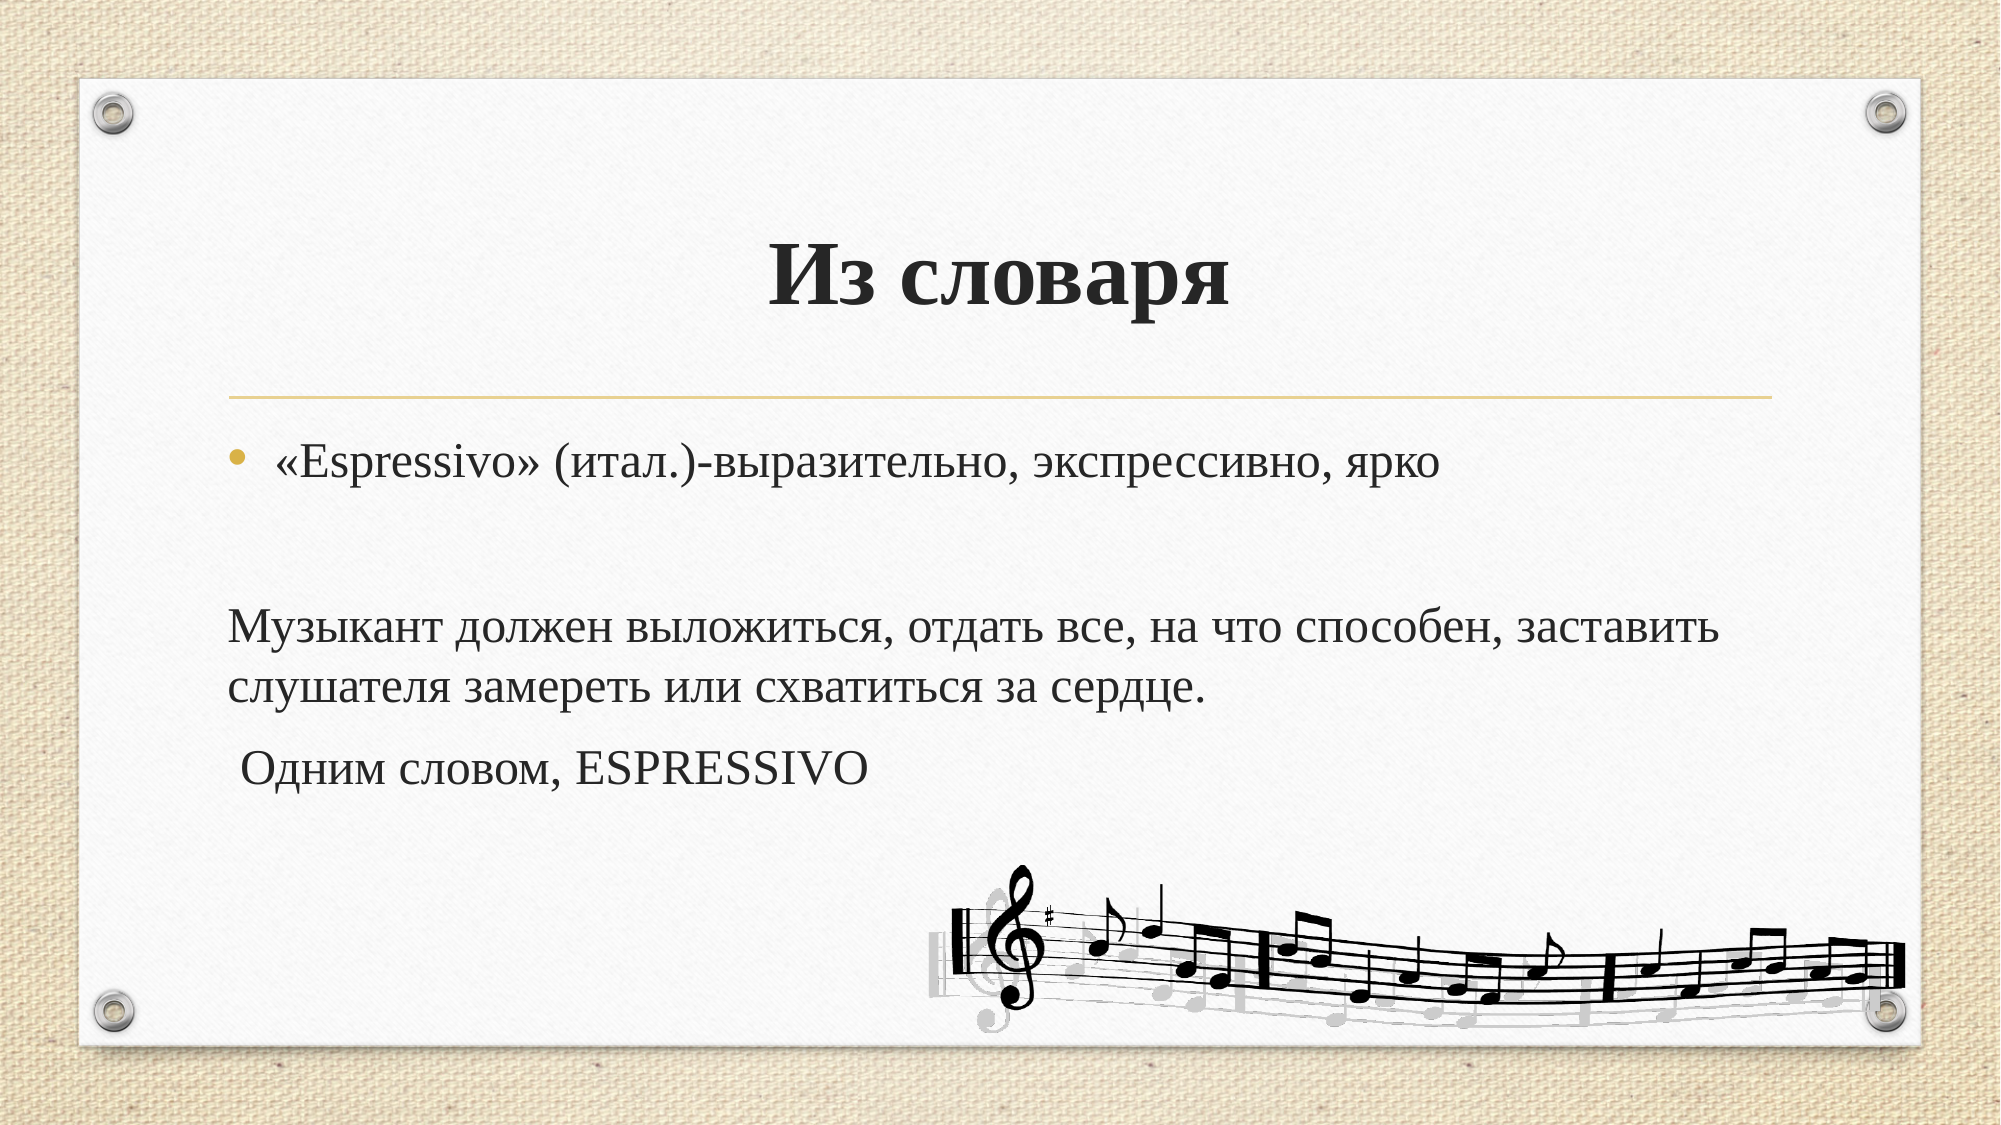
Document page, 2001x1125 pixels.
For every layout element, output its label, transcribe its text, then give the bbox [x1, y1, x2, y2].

picture [0, 0, 2001, 1125]
title Из словаря [212, 161, 1788, 375]
list «Espressivo» (итал.)-выразительно, экспрессивно, ярко Музыкант должен выложиться, отдать все, на что способен, заставить слушателя замереть или схватиться за сердце. Одним словом, ESPRESSIVO [212, 419, 1788, 964]
